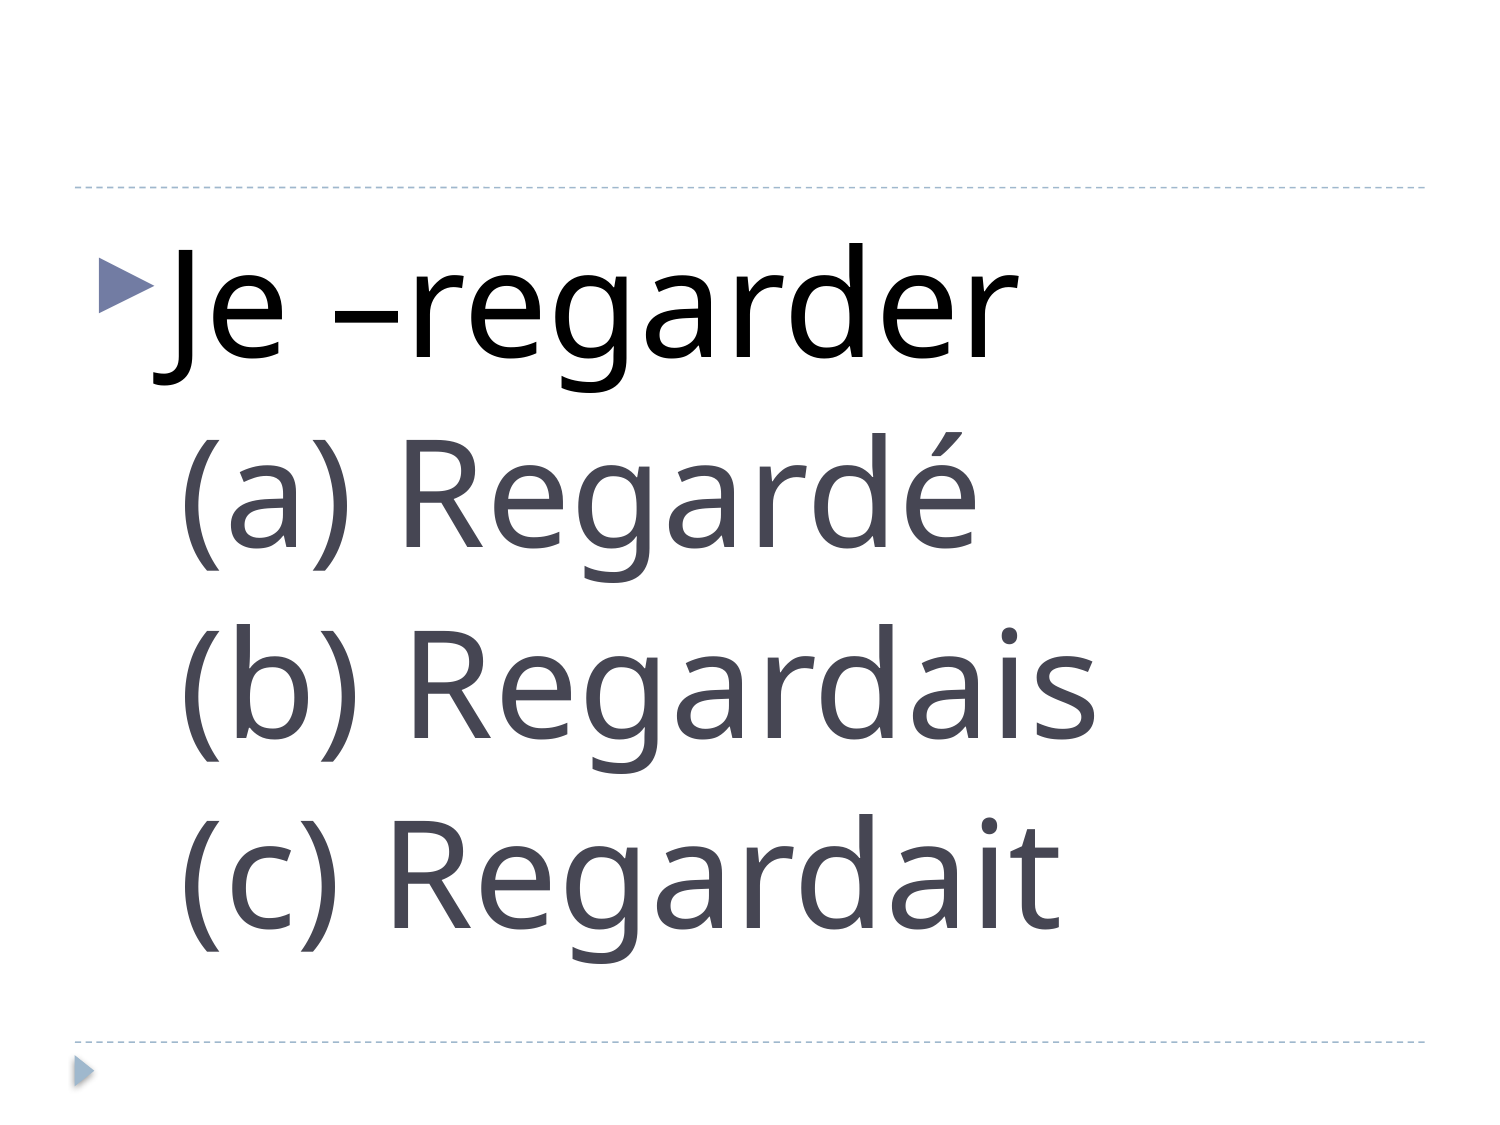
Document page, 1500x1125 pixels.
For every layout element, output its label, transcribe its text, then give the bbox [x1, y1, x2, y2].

list Je –regarder (a) Regardé (b) Regardais (c) Regardait [75, 200, 1425, 1010]
